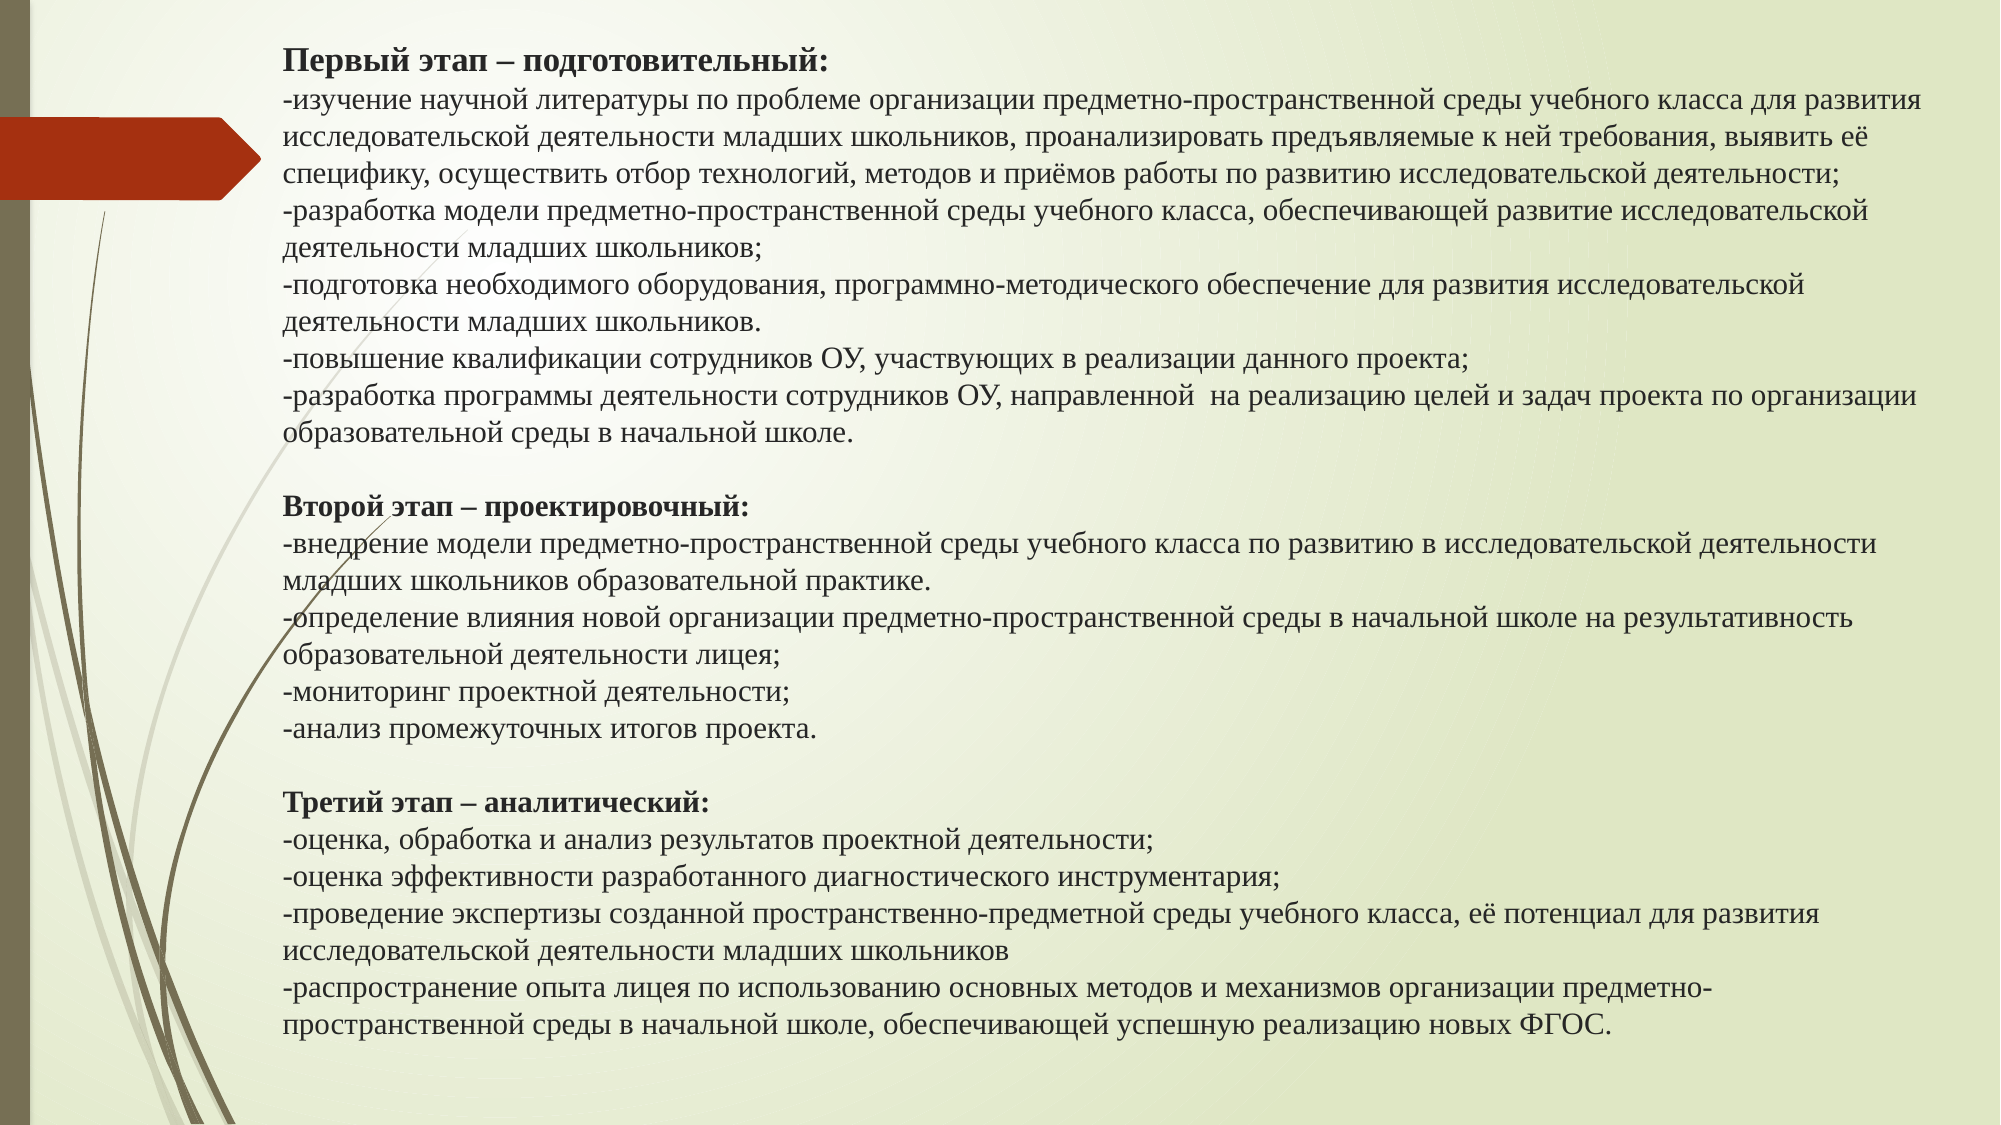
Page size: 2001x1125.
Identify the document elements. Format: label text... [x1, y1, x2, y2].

title Первый этап – подготовительный: -изучение научной литературы по проблеме организации предметно-пространственной среды учебного класса для развития исследовательской деятельности младших школьников, проанализировать предъявляемые к ней требования, выявить её специфику, осуществить отбор технологий, методов и приёмов работы по развитию исследовательской деятельности; -разработка модели предметно-пространственной среды учебного класса, обеспечивающей развитие исследовательской деятельности младших школьников; -подготовка необходимого оборудования, программно-методического обеспечение для развития исследовательской деятельности младших школьников. -повышение квалификации сотрудников ОУ, участвующих в реализации данного проекта; -разработка программы деятельности сотрудников ОУ, направленной на реализацию целей и задач проекта по организации образовательной среды в начальной школе. Второй этап – проектировочный: -внедрение модели предметно-пространственной среды учебного класса по развитию в исследовательской деятельности младших школьников образовательной практике. -определение влияния новой организации предметно-пространственной среды в начальной школе на результативность образовательной деятельности лицея; -мониторинг проектной деятельности; -анализ промежуточных итогов проекта. Третий этап – аналитический: -оценка, обработка и анализ результатов проектной деятельности; -оценка эффективности разработанного диагностического инструментария; -проведение экспертизы созданной пространственно-предметной среды учебного класса, её потенциал для развития исследовательской деятельности младших школьников -распространение опыта лицея по использованию основных методов и механизмов организации предметно-пространственной среды в начальной школе, обеспечивающей успешную реализацию новых ФГОС. [267, 28, 1938, 1125]
